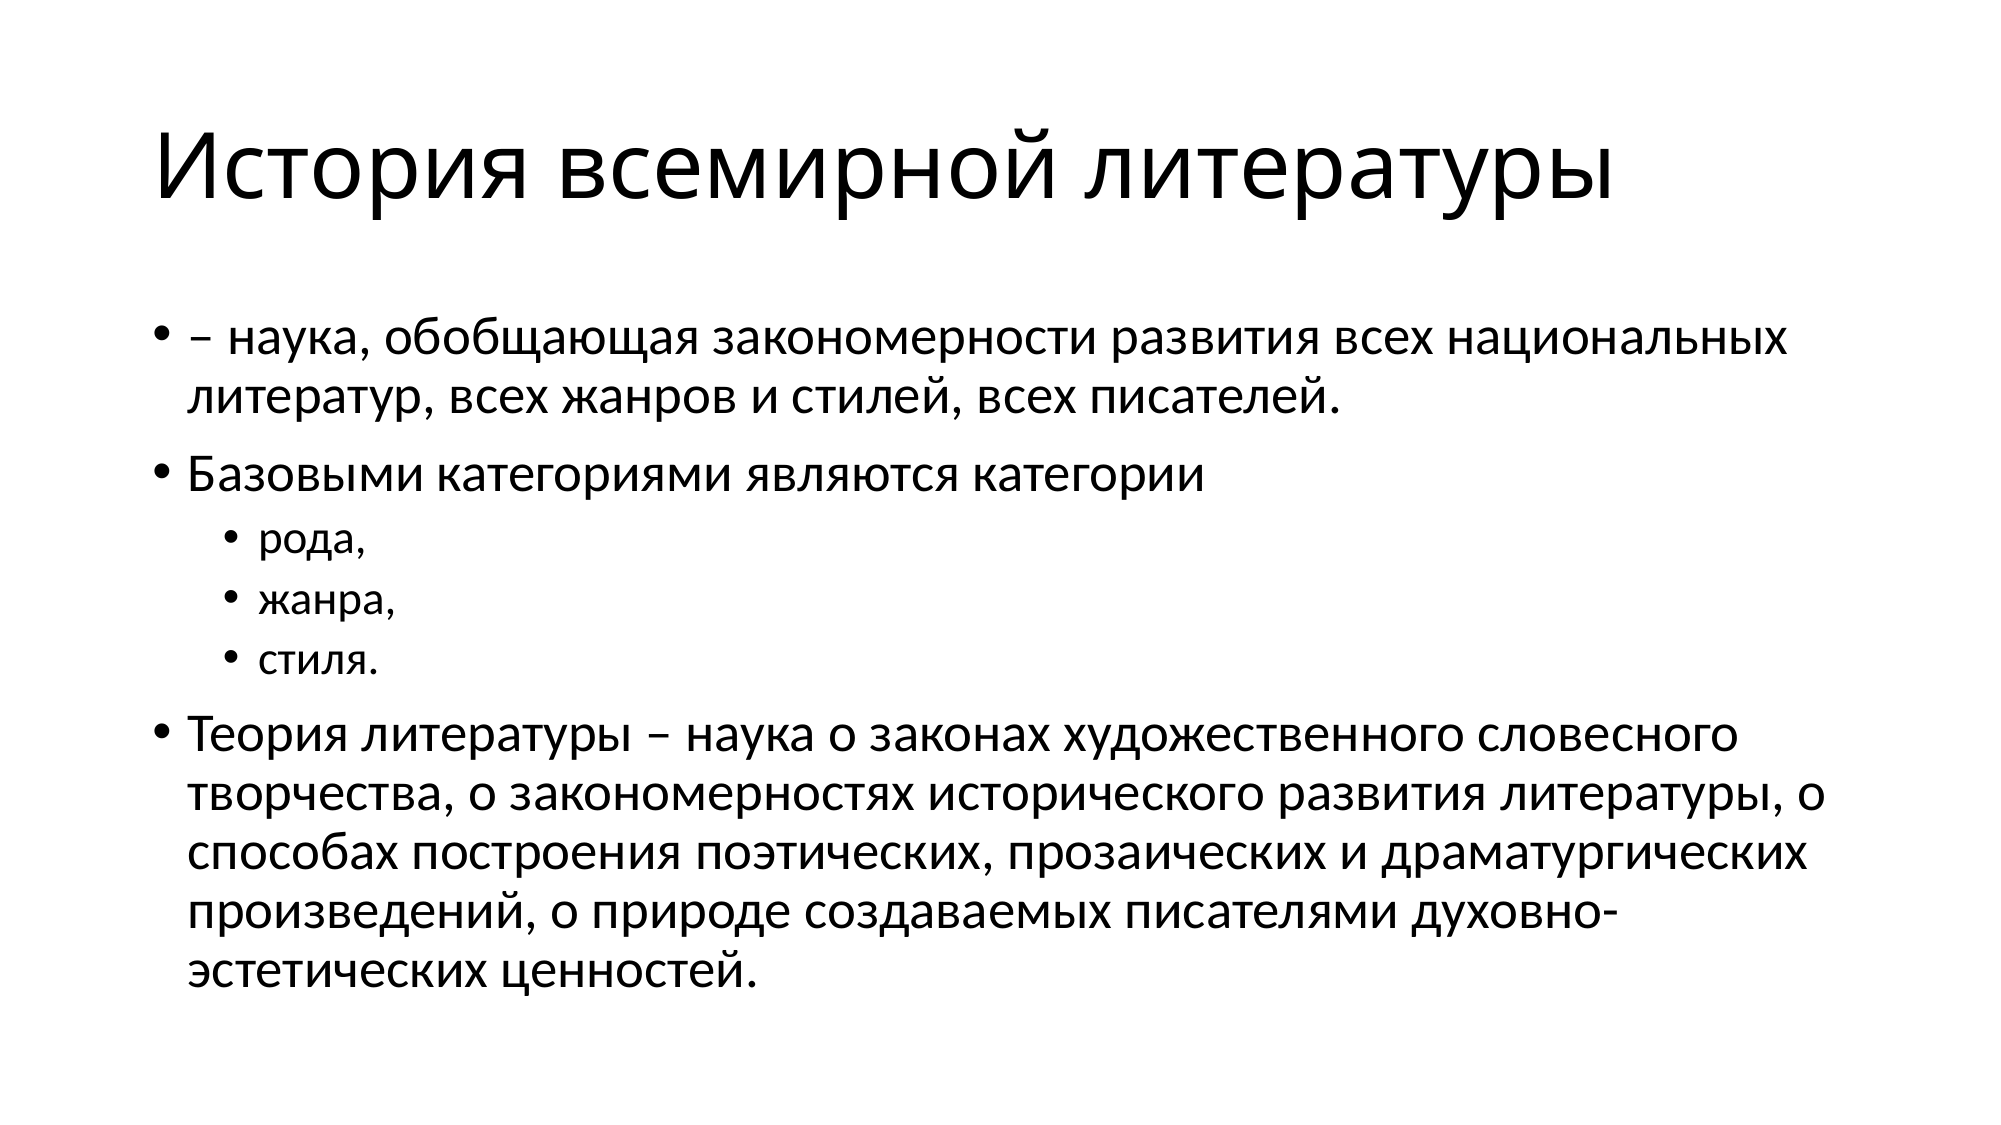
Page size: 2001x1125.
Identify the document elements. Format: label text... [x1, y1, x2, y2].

list – наука, обобщающая закономерности развития всех национальных литератур, всех жанров и стилей, всех писателей. Базовыми категориями являются категории рода, жанра, стиля. Теория литературы – наука о законах художественного словесного творчества, о закономерностях исторического развития литературы, о способах построения поэтических, прозаических и драматургических произведений, о природе создаваемых писателями духовно-эстетических ценностей. [137, 299, 1863, 1014]
title История всемирной литературы [137, 59, 1863, 278]
